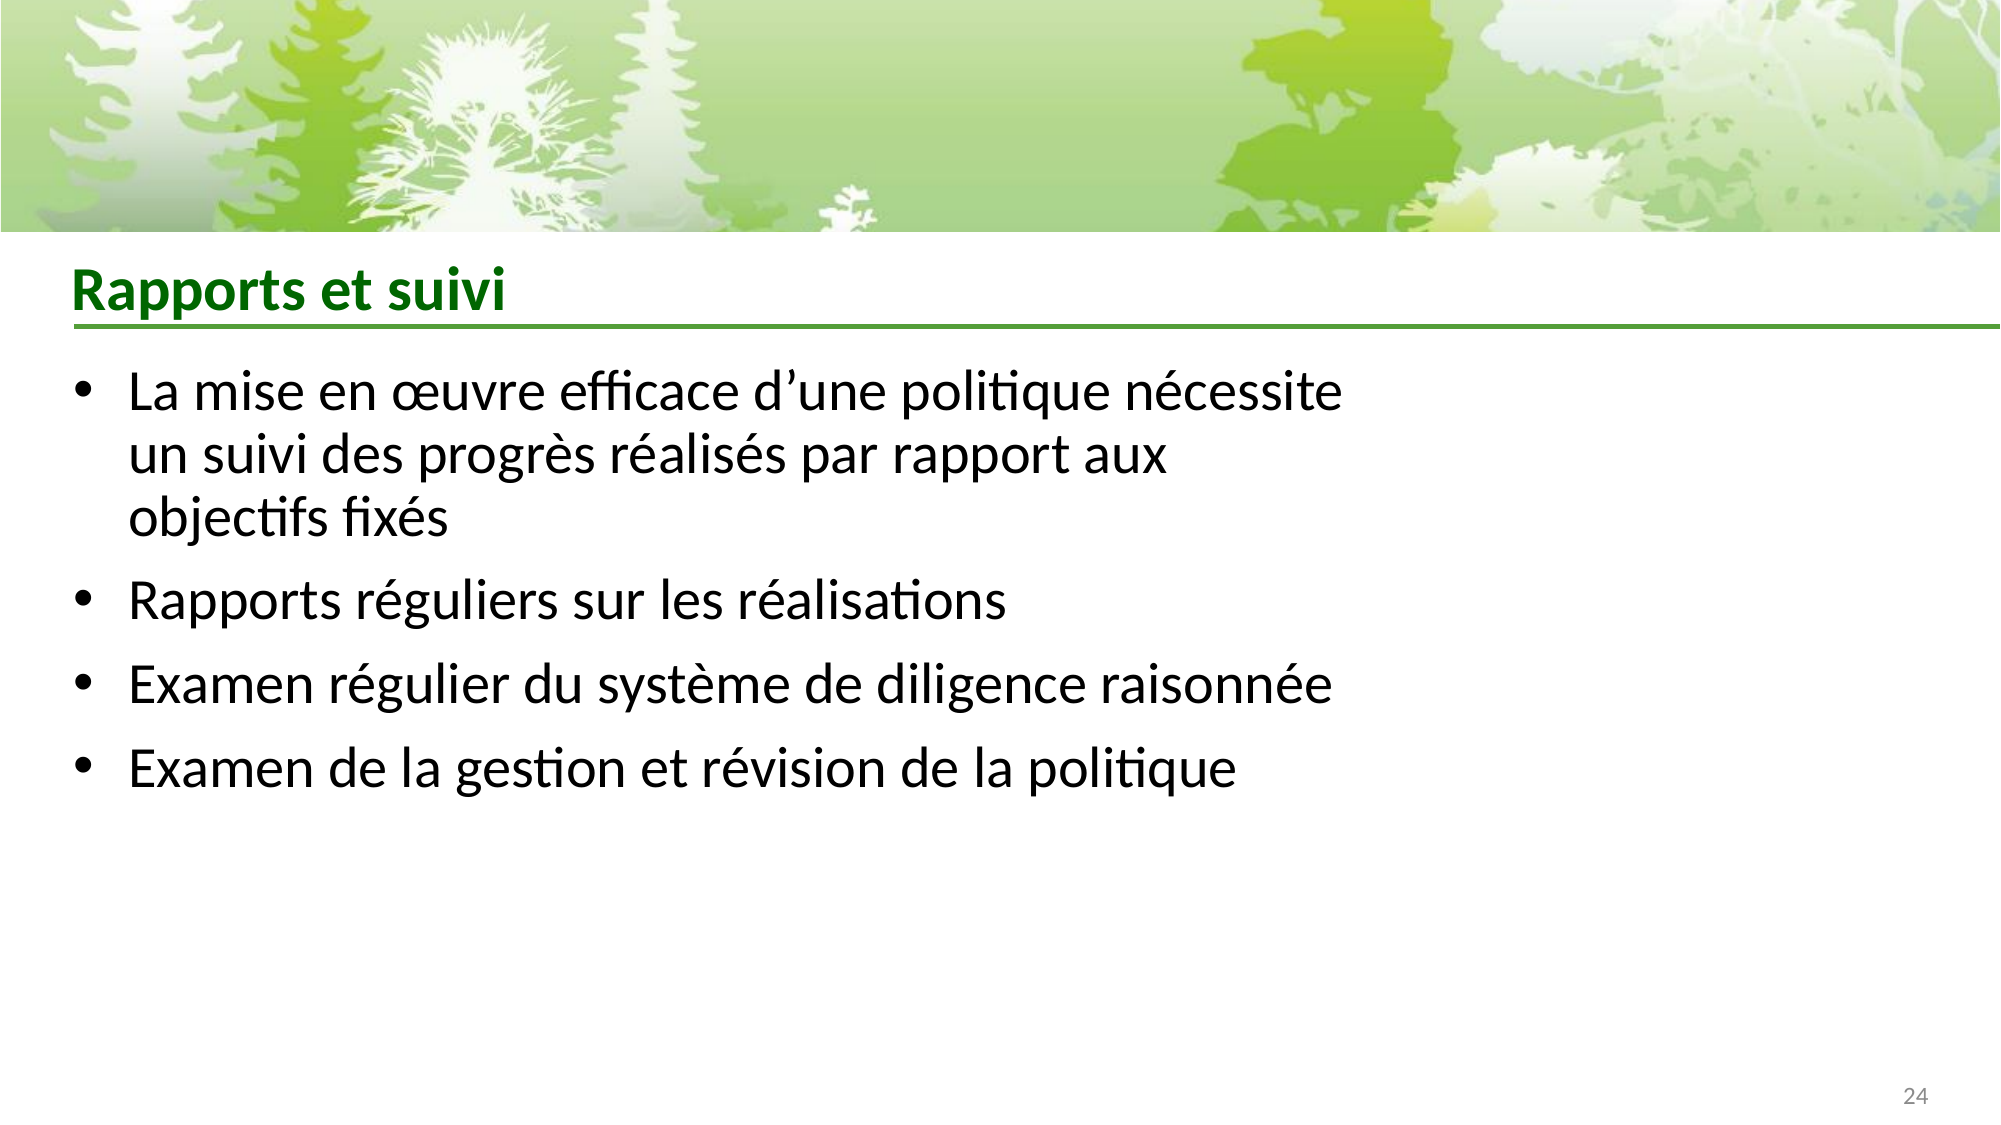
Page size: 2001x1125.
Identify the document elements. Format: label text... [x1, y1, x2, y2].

list La mise en œuvre efficace d’une politique nécessite un suivi des progrès réalisés par rapport aux objectifs fixés Rapports réguliers sur les réalisations Examen régulier du système de diligence raisonnée Examen de la gestion et révision de la politique [56, 352, 1370, 1096]
picture [0, 0, 2000, 232]
title Rapports et suivi [56, 181, 1782, 399]
slide_number 24 [1493, 1065, 1944, 1125]
